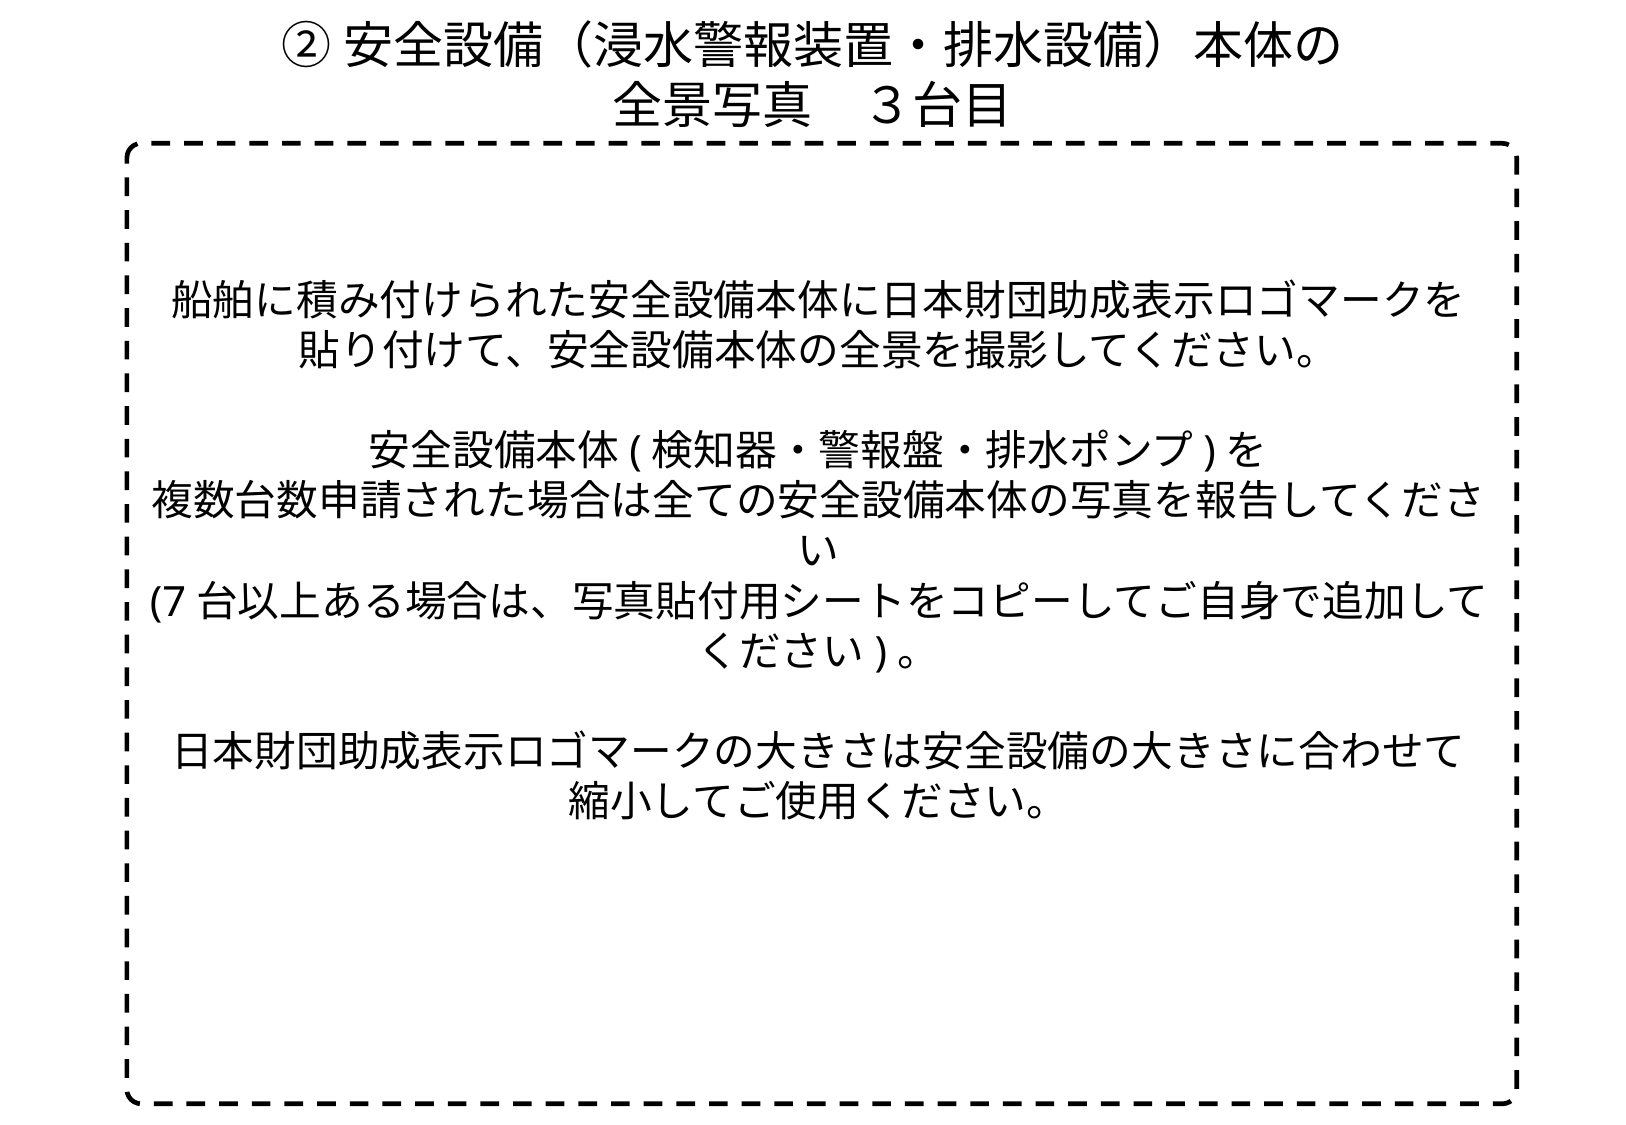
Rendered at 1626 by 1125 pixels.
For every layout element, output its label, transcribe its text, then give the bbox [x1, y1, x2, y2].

text_box 船舶に積み付けられた安全設備本体に日本財団助成表示ロゴマークを 貼り付けて、安全設備本体の全景を撮影してください。 安全設備本体(検知器・警報盤・排水ポンプ)を 複数台数申請された場合は全ての安全設備本体の写真を報告してください (7台以上ある場合は、写真貼付用シートをコピーしてご自身で追加してください)。 日本財団助成表示ロゴマークの大きさは安全設備の大きさに合わせて 縮小してご使用ください。 [126, 266, 1510, 832]
text_box [124, 141, 1519, 1106]
text_box ②安全設備（浸水警報装置・排水設備）本体の 全景写真 ３台目 [43, 6, 1582, 142]
